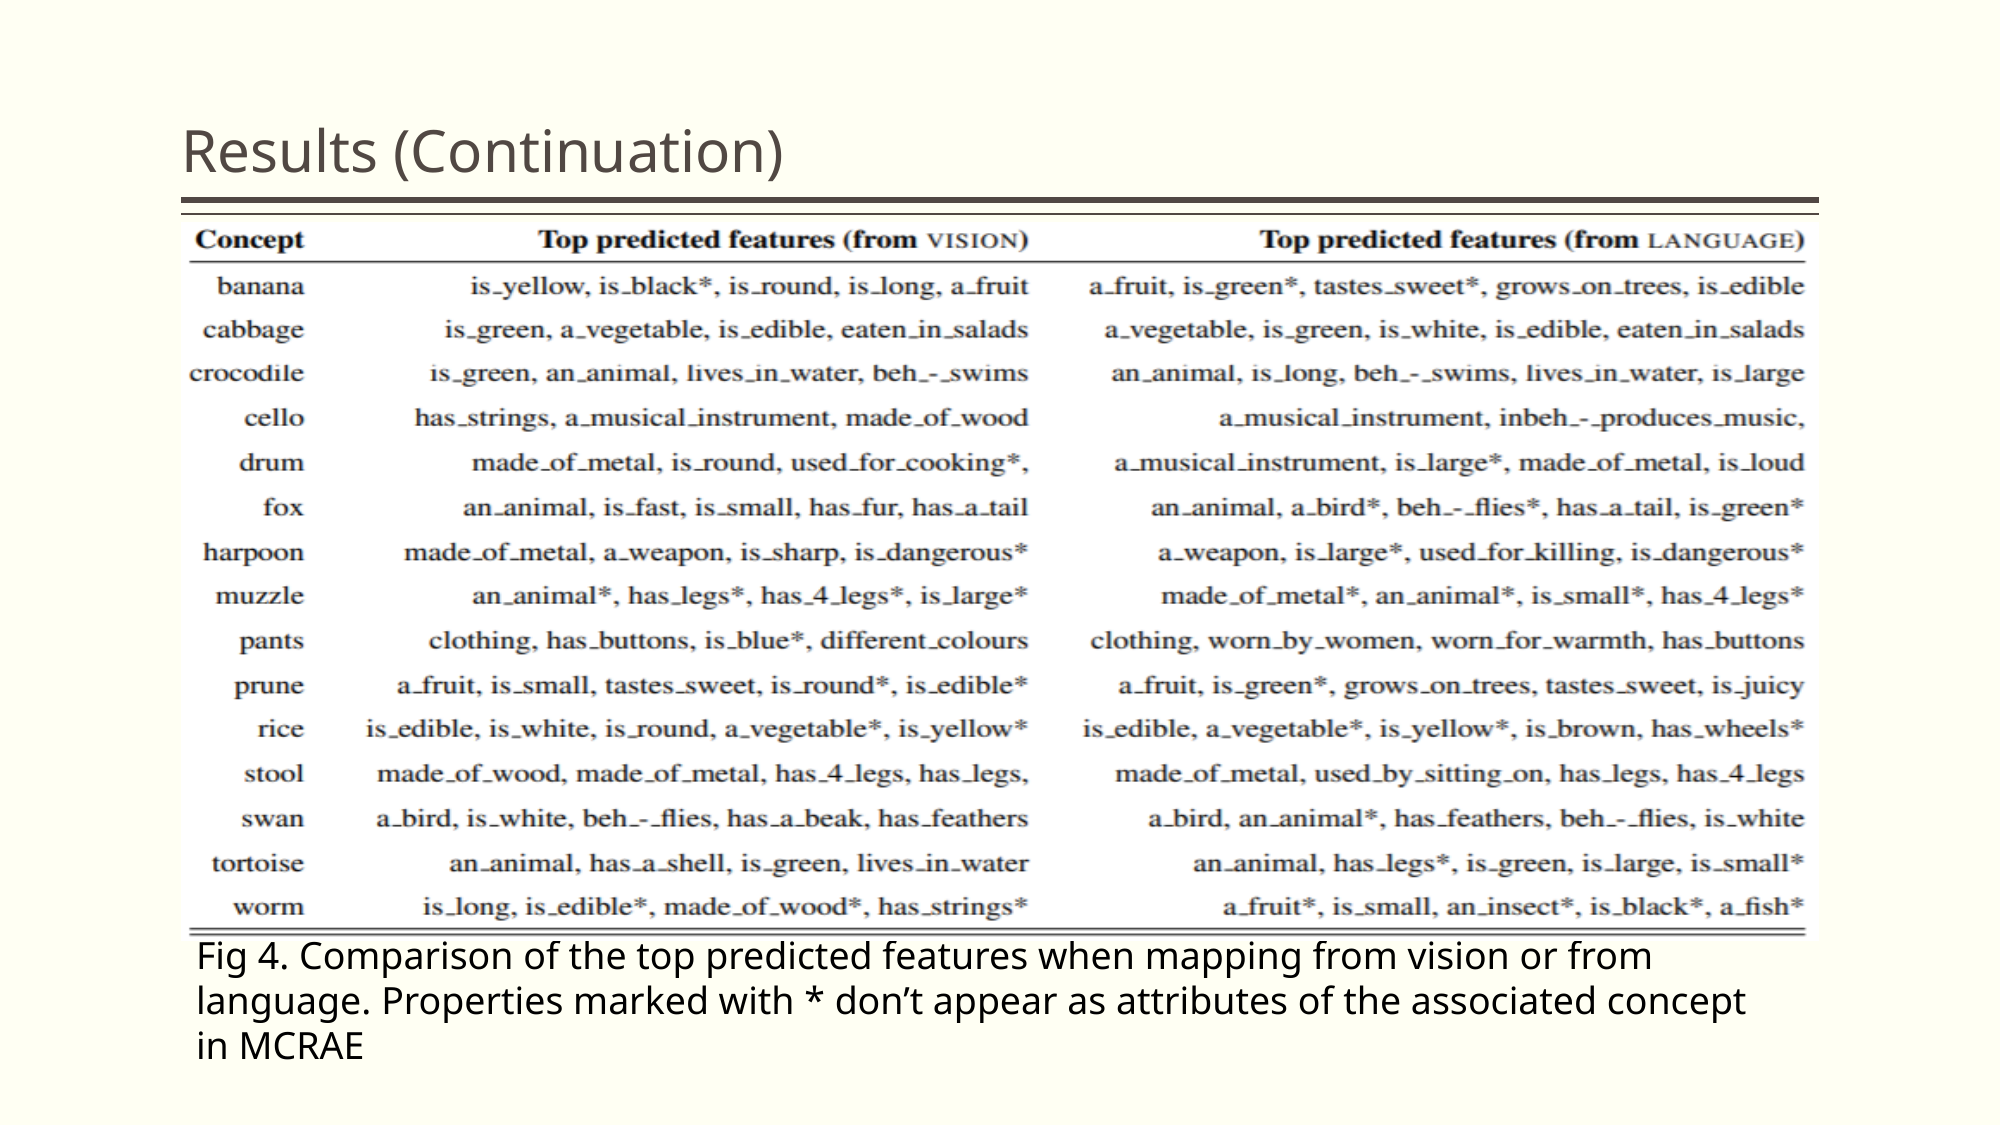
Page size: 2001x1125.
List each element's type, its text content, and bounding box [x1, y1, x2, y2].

title Results (Continuation) [181, 12, 1819, 193]
text_box Fig 4. Comparison of the top predicted features when mapping from vision or from language. Properties marked with * don’t appear as attributes of the associated concept in MCRAE [181, 950, 1804, 1075]
picture [181, 222, 1819, 941]
